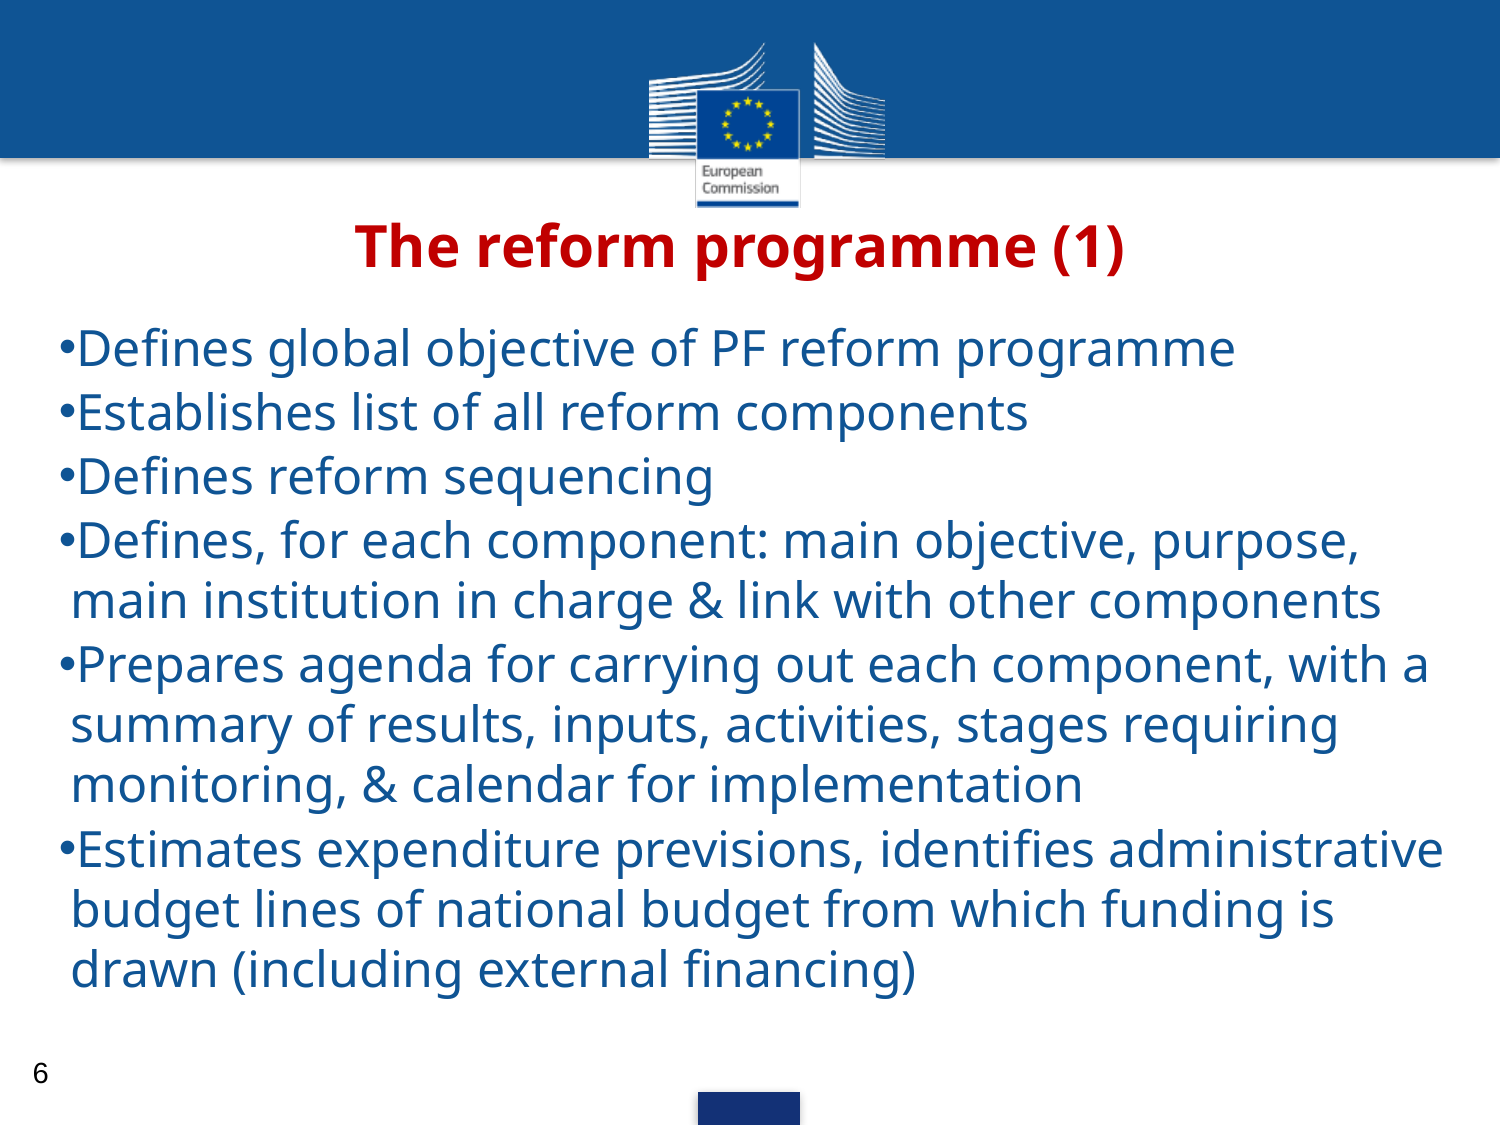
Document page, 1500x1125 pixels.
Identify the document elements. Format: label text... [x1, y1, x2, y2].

slide_number 6 [17, 1046, 368, 1125]
picture [649, 42, 885, 199]
title The reform programme (1) [64, 199, 1415, 290]
text_box Defines global objective of PF reform programme Establishes list of all reform components Defines reform sequencing Defines, for each component: main objective, purpose, main institution in charge & link with other components Prepares agenda for carrying out each component, with a summary of results, inputs, activities, stages requiring monitoring, & calendar for implementation Estimates expenditure previsions, identifies administrative budget lines of national budget from which funding is drawn (including external financing) [44, 308, 1500, 1018]
